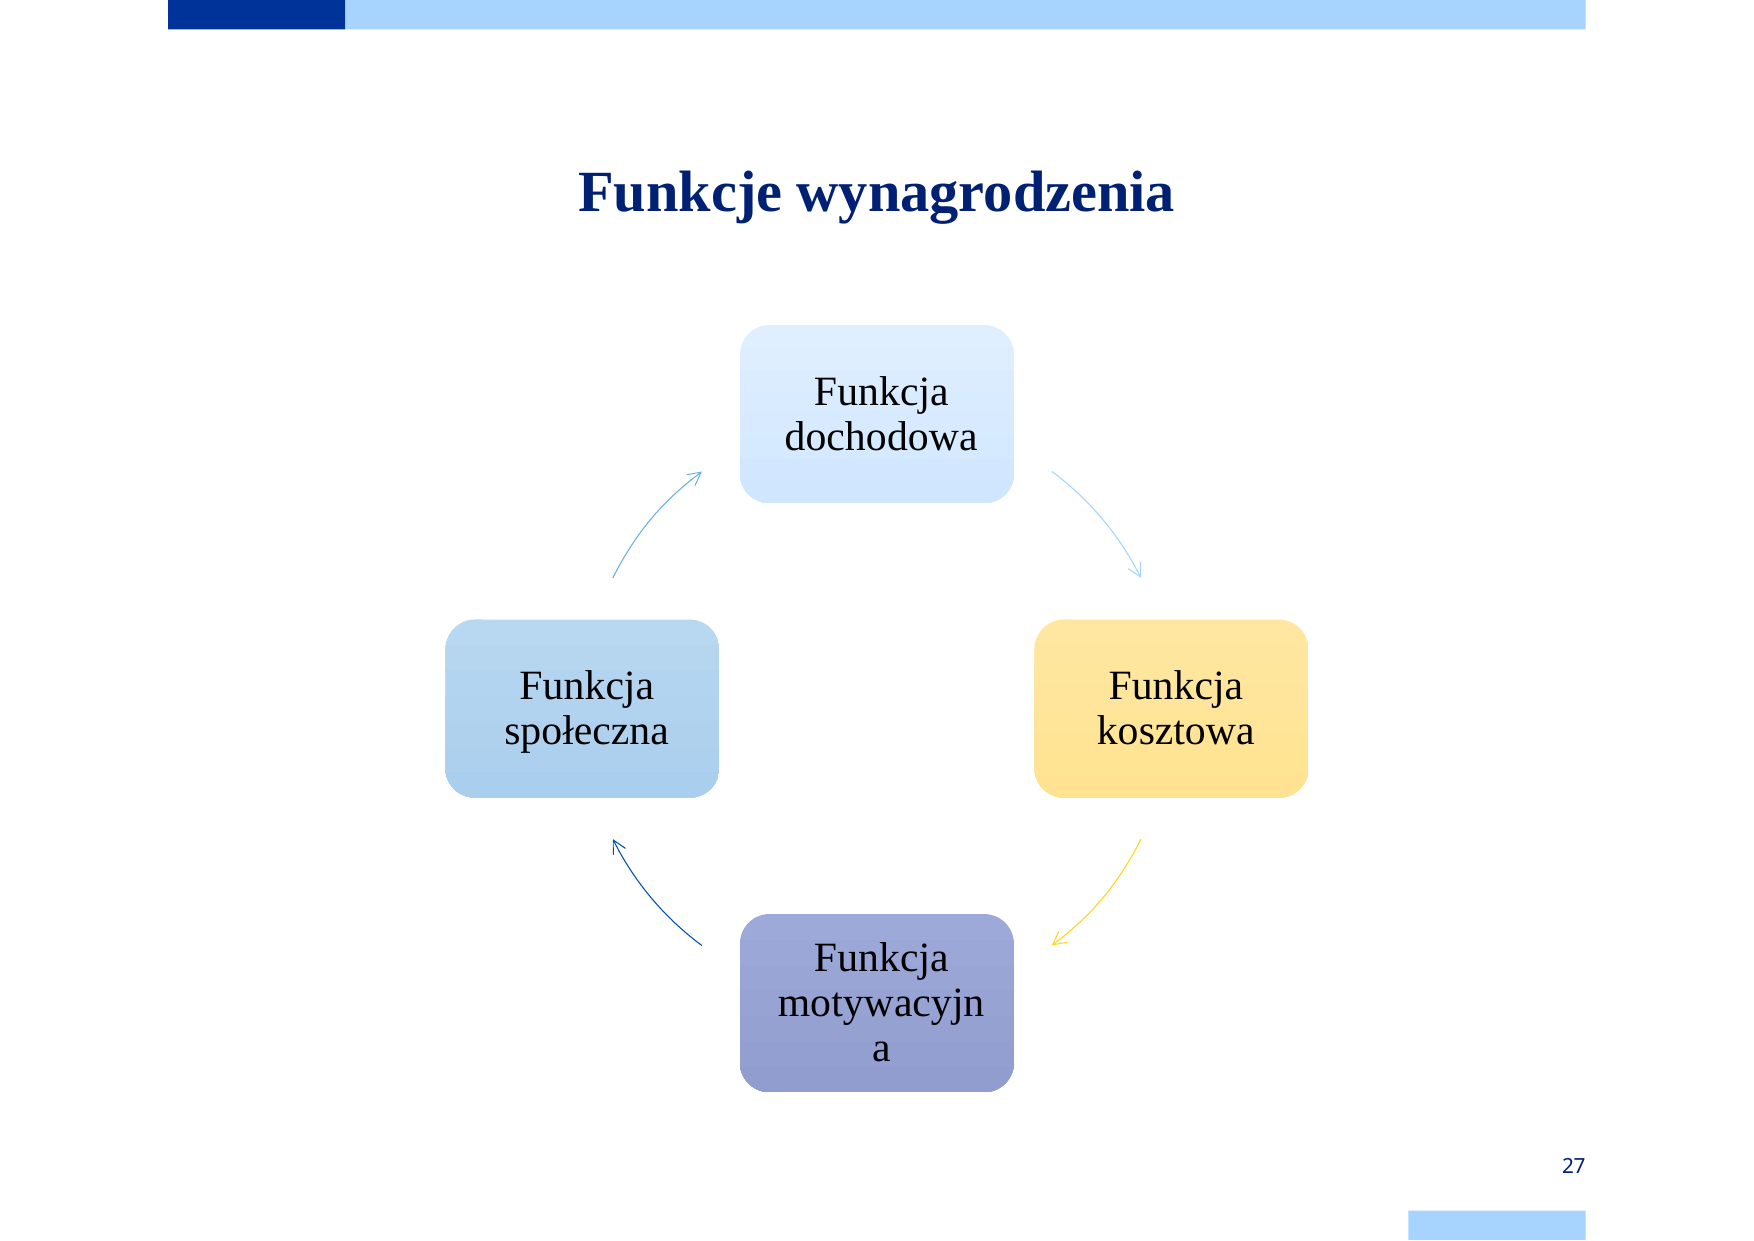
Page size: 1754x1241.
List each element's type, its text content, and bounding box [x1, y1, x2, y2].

slide_number 27 [1408, 1151, 1586, 1182]
title Funkcje wynagrodzenia [168, 147, 1586, 324]
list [168, 324, 1586, 1093]
